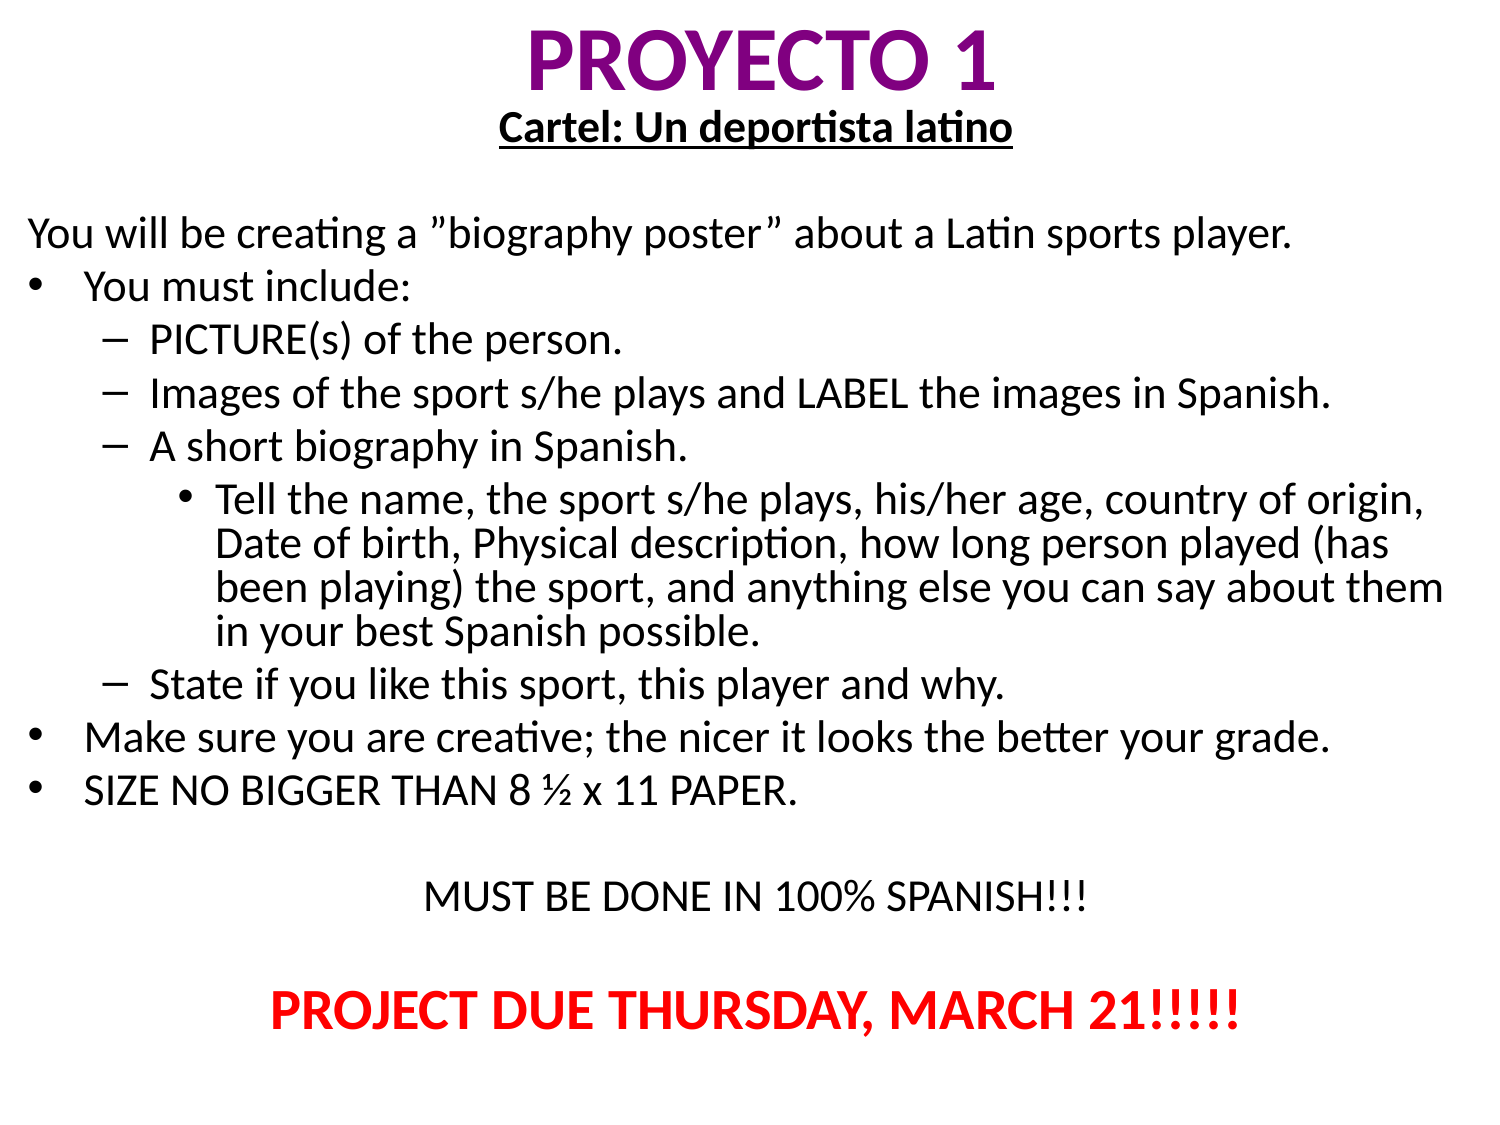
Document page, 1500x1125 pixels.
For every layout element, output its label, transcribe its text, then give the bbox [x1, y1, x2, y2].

list Cartel: Un deportista latino You will be creating a ”biography poster” about a Latin sports player. You must include: PICTURE(s) of the person. Images of the sport s/he plays and LABEL the images in Spanish. A short biography in Spanish. Tell the name, the sport s/he plays, his/her age, country of origin, Date of birth, Physical description, how long person played (has been playing) the sport, and anything else you can say about them in your best Spanish possible. State if you like this sport, this player and why. Make sure you are creative; the nicer it looks the better your grade. SIZE NO BIGGER THAN 8 ½ x 11 PAPER. MUST BE DONE IN 100% SPANISH!!! PROJECT DUE THURSDAY, MARCH 21!!!!! [12, 99, 1500, 1075]
title PROYECTO 1 [87, 0, 1438, 99]
